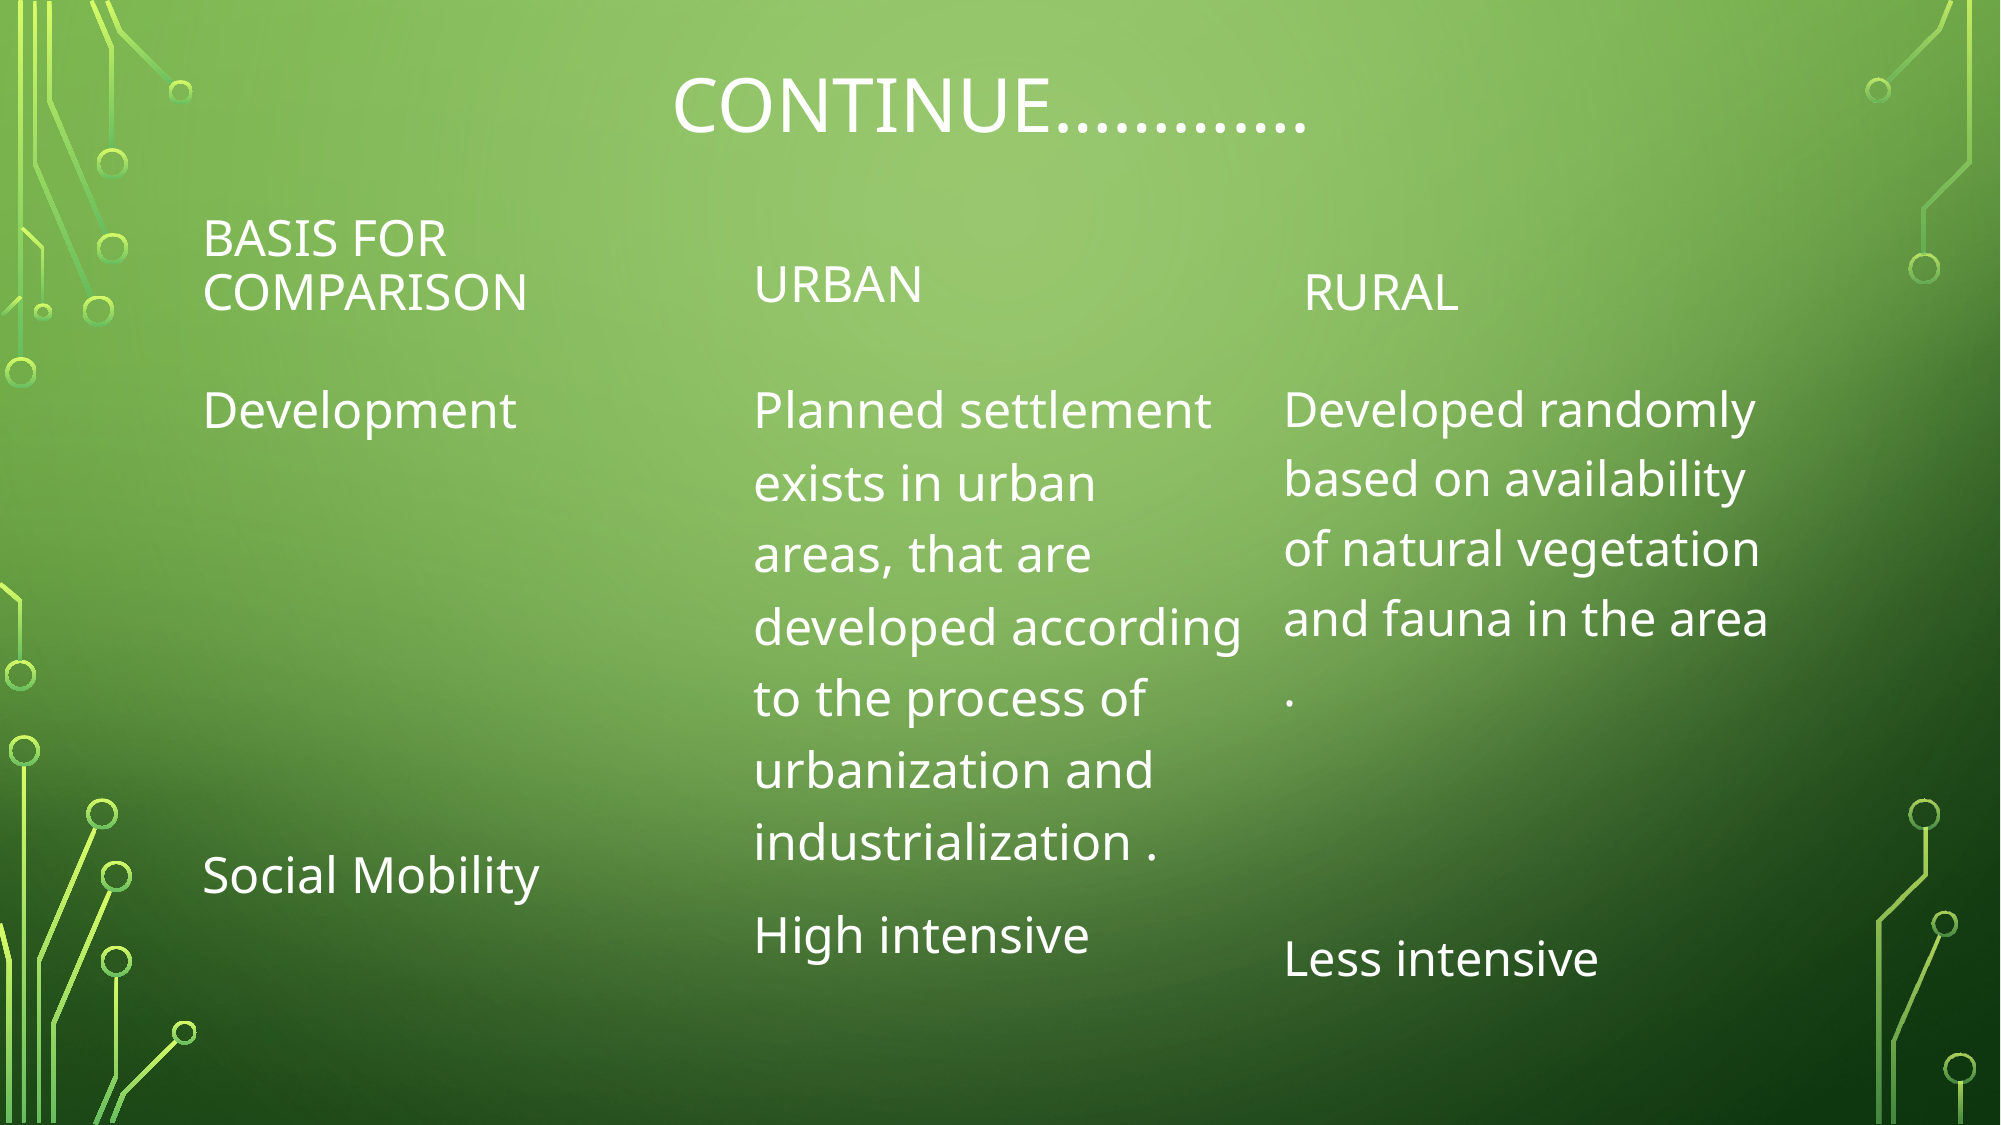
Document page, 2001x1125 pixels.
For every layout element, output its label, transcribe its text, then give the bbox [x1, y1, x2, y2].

list Planned settlement exists in urban areas, that are developed according to the process of urbanization and industrialization . High intensive [738, 359, 1264, 999]
list Urban [738, 208, 1262, 322]
list Basis for comparison [187, 216, 712, 329]
list Developed randomly based on availability of natural vegetation and fauna in the area . Less intensive [1268, 359, 1793, 999]
title Continue…………. [266, 0, 1924, 217]
list rural [1288, 216, 1813, 329]
list Development Social Mobility [187, 359, 714, 999]
